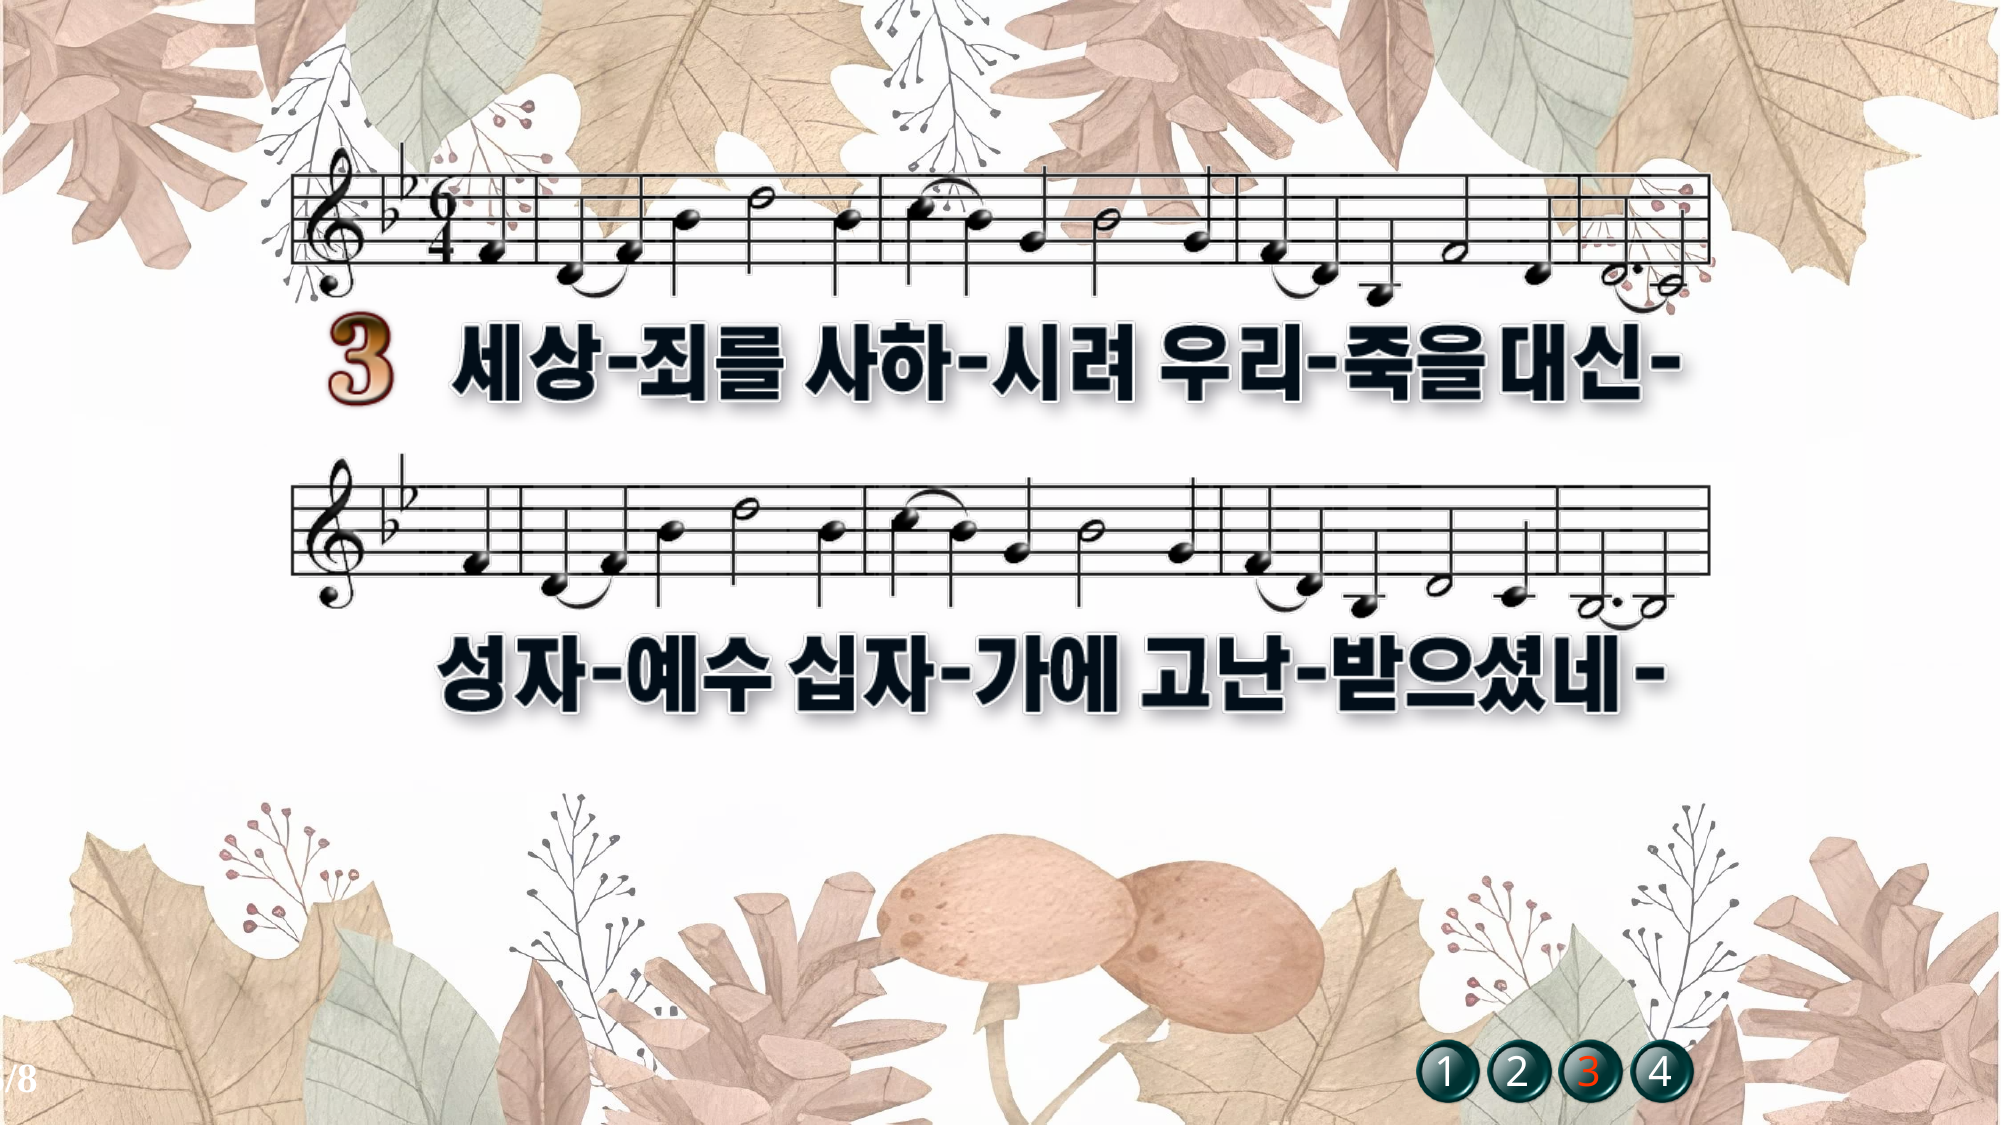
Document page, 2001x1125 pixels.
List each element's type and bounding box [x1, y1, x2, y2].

text_box [1555, 1035, 1626, 1106]
text_box [1484, 1035, 1555, 1106]
text_box [1627, 1035, 1697, 1106]
text_box [1413, 1035, 1484, 1106]
picture [0, 0, 2001, 1125]
